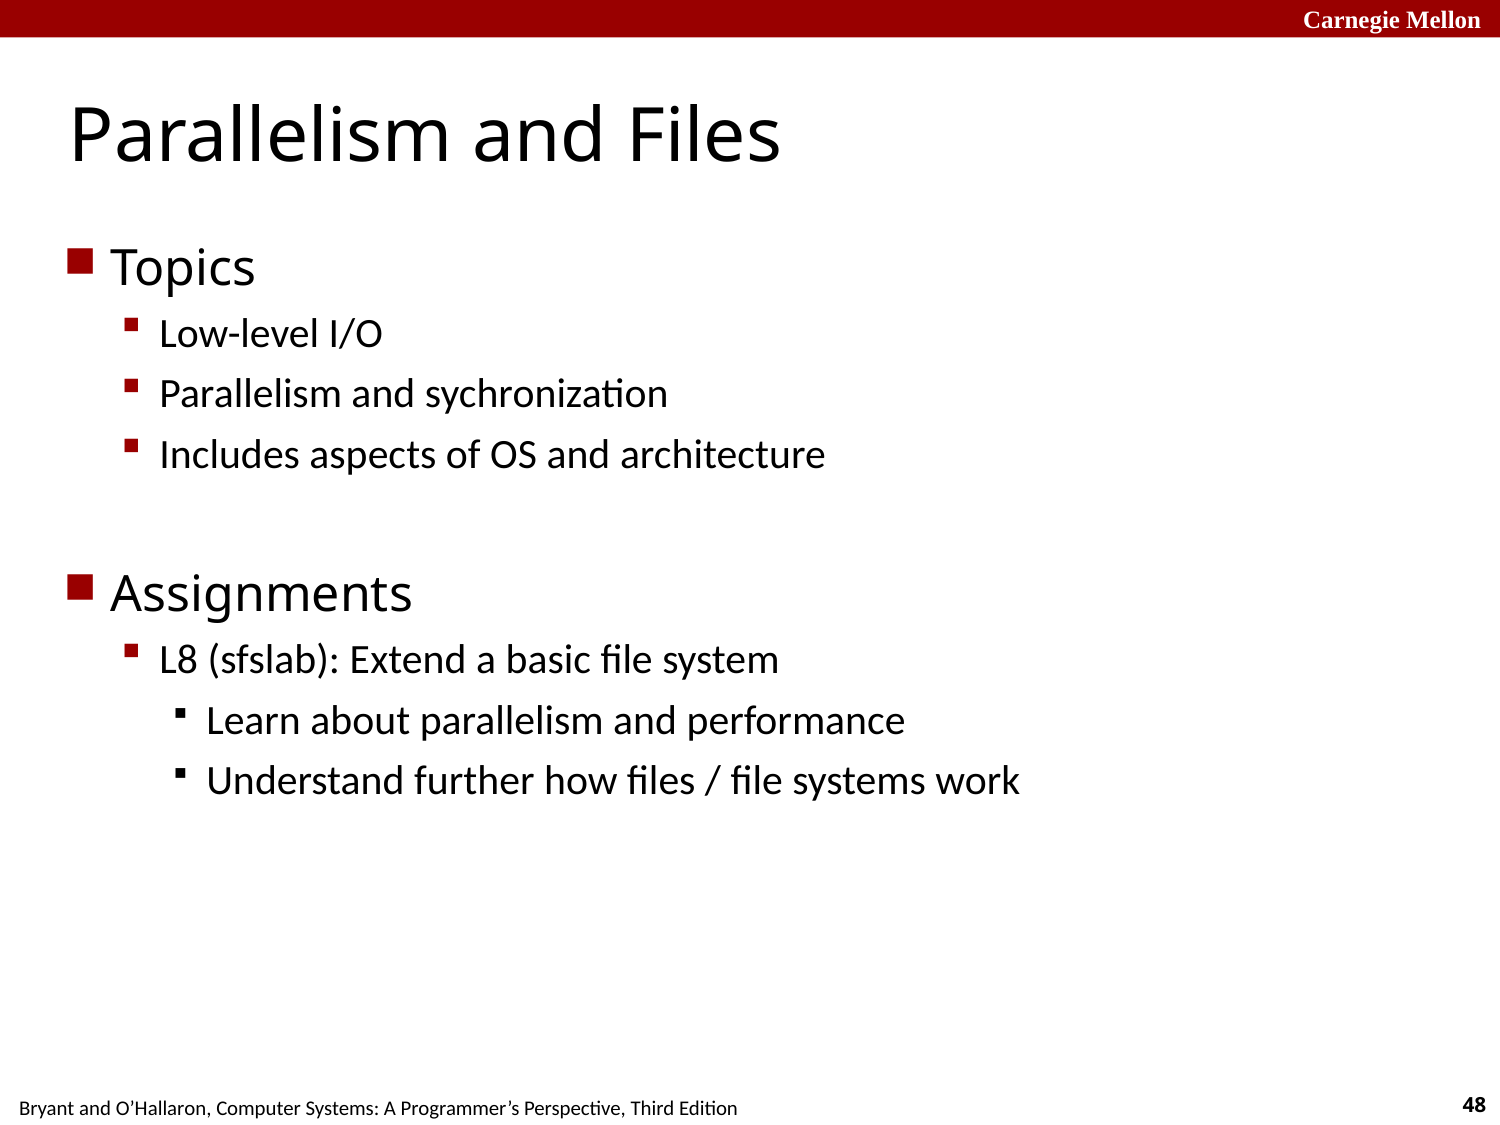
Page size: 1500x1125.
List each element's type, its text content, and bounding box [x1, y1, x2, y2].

list Topics Low-level I/O Parallelism and sychronization Includes aspects of OS and architecture Assignments L8 (sfslab): Extend a basic file system Learn about parallelism and performance Understand further how files / file systems work [62, 228, 1438, 1122]
title Parallelism and Files [62, 41, 1438, 222]
